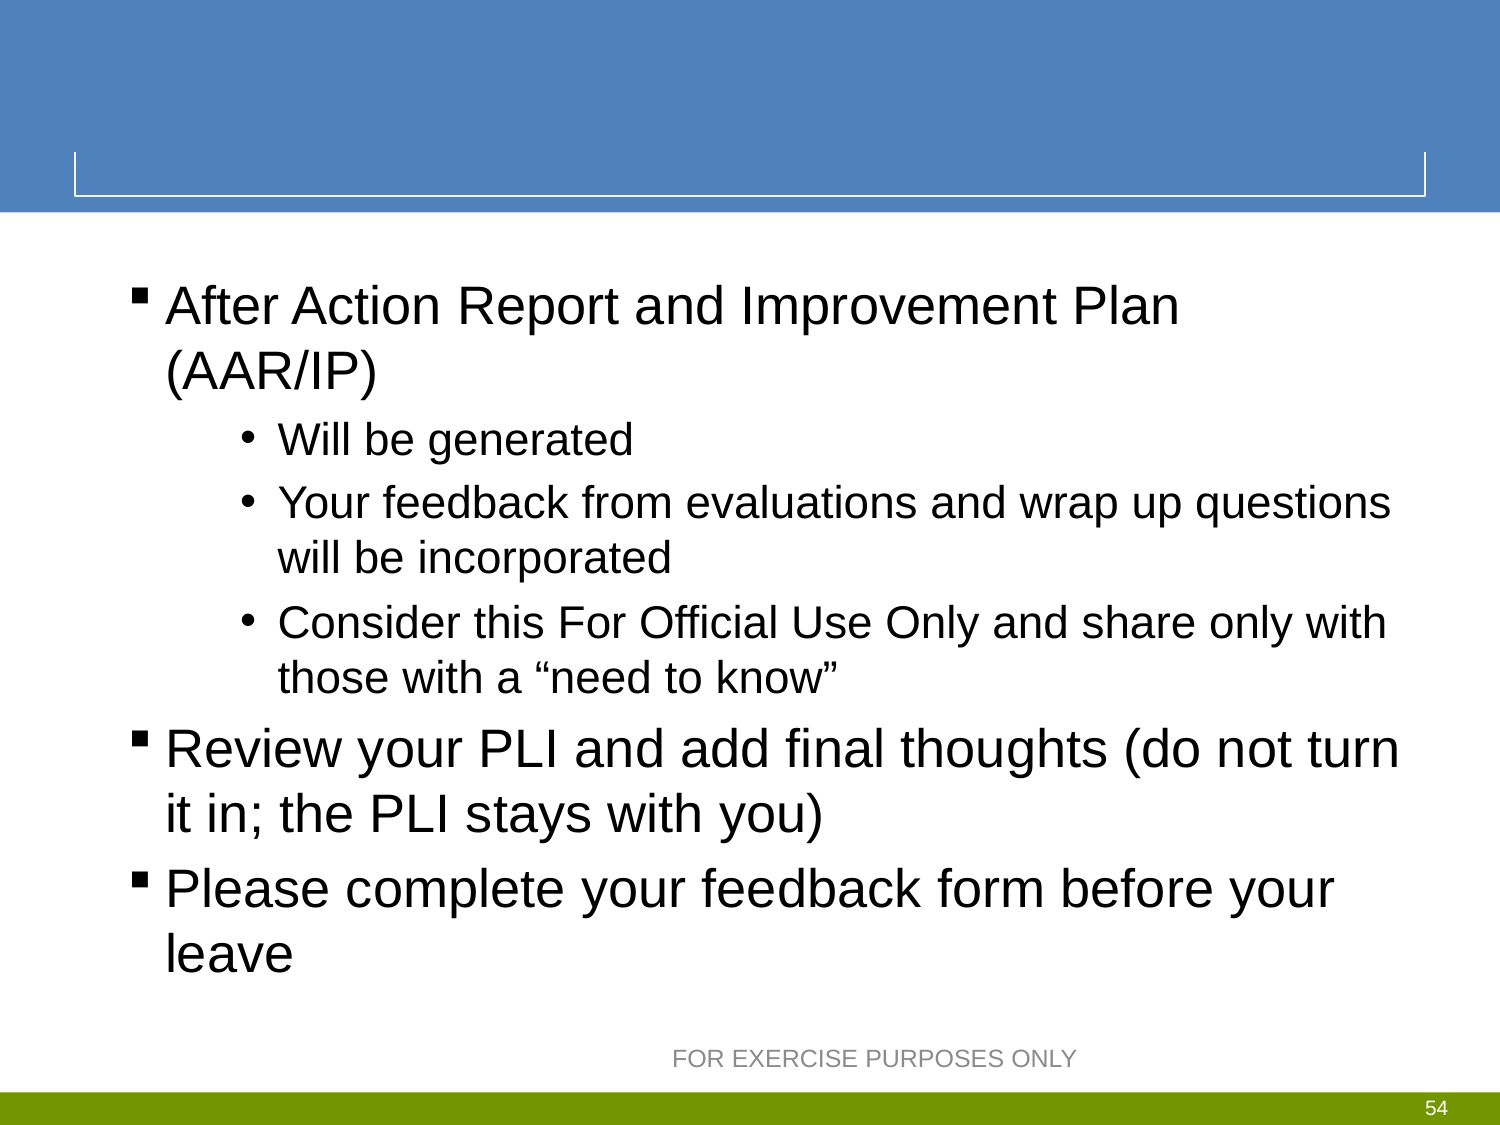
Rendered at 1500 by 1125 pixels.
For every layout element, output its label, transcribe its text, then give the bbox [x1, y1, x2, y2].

list After Action Report and Improvement Plan (AAR/IP) Will be generated Your feedback from evaluations and wrap up questions will be incorporated Consider this For Official Use Only and share only with those with a “need to know” Review your PLI and add final thoughts (do not turn it in; the PLI stays with you) Please complete your feedback form before your leave [74, 262, 1426, 1006]
footer FOR EXERCISE PURPOSES ONLY [512, 1042, 1238, 1103]
